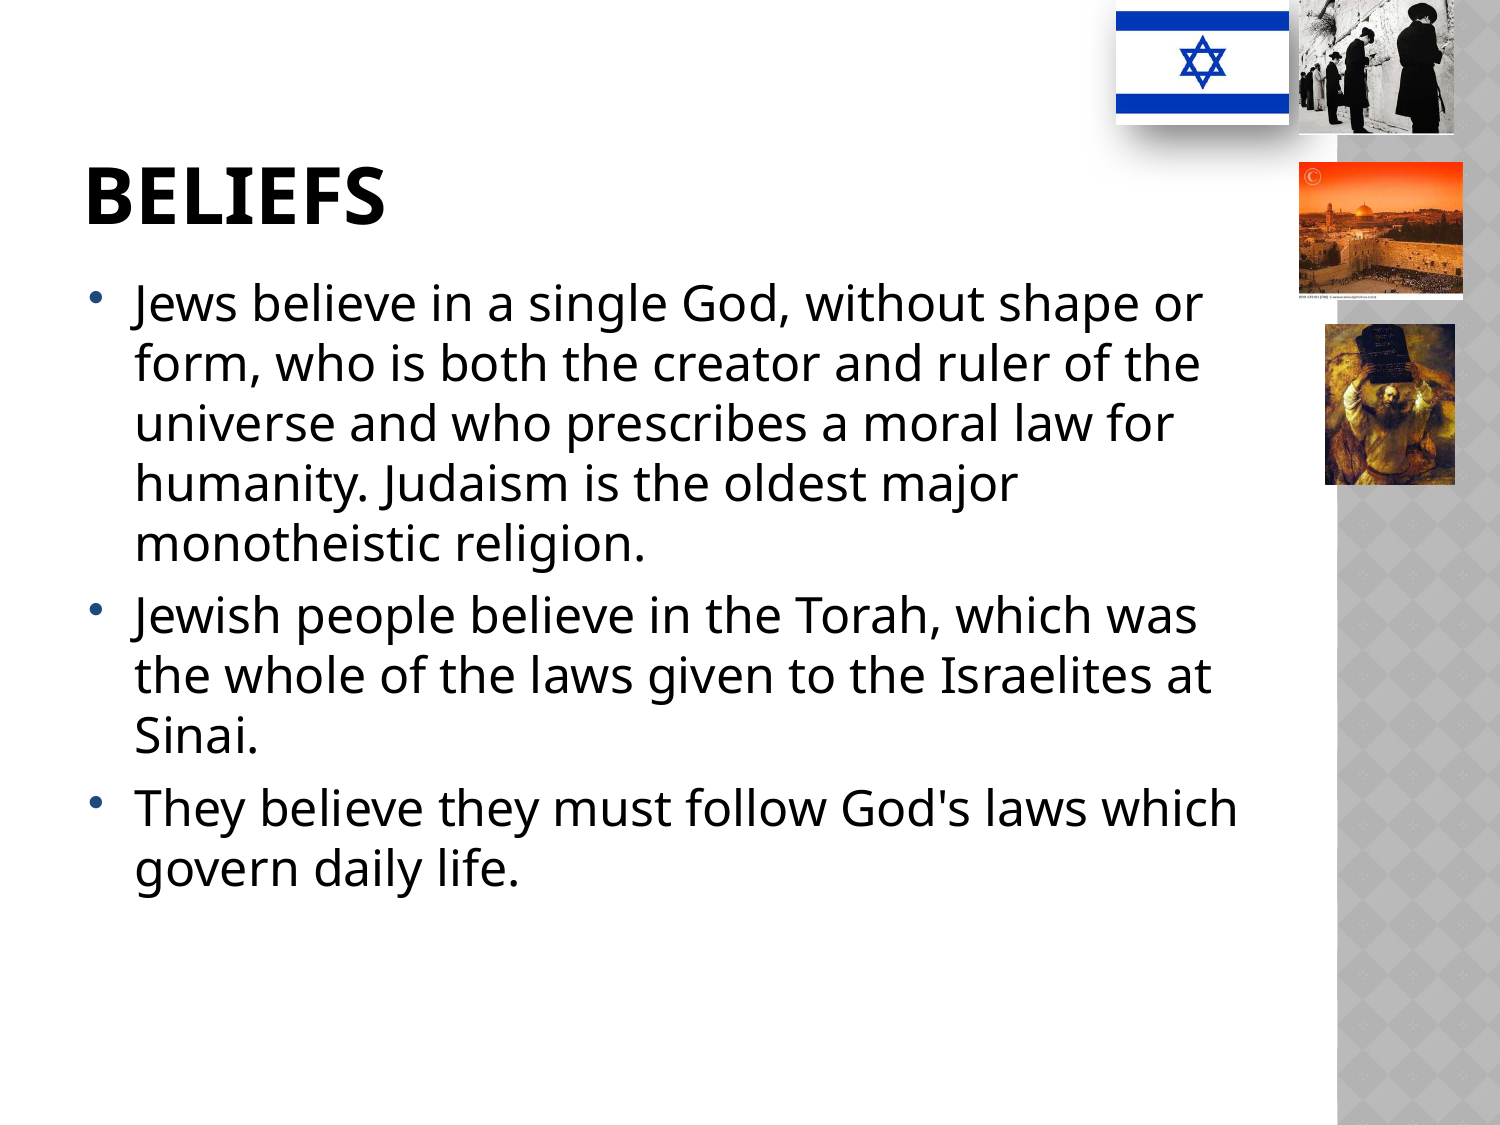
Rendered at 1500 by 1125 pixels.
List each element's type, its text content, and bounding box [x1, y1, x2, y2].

title Beliefs [75, 52, 1263, 240]
picture [1325, 324, 1455, 485]
list Jews believe in a single God, without shape or form, who is both the creator and ruler of the universe and who prescribes a moral law for humanity. Judaism is the oldest major monotheistic religion. Jewish people believe in the Torah, which was the whole of the laws given to the Israelites at Sinai. They believe they must follow God's laws which govern daily life. [75, 264, 1263, 1059]
picture [1299, 162, 1463, 300]
picture [1299, 0, 1454, 135]
picture [1116, 0, 1289, 125]
